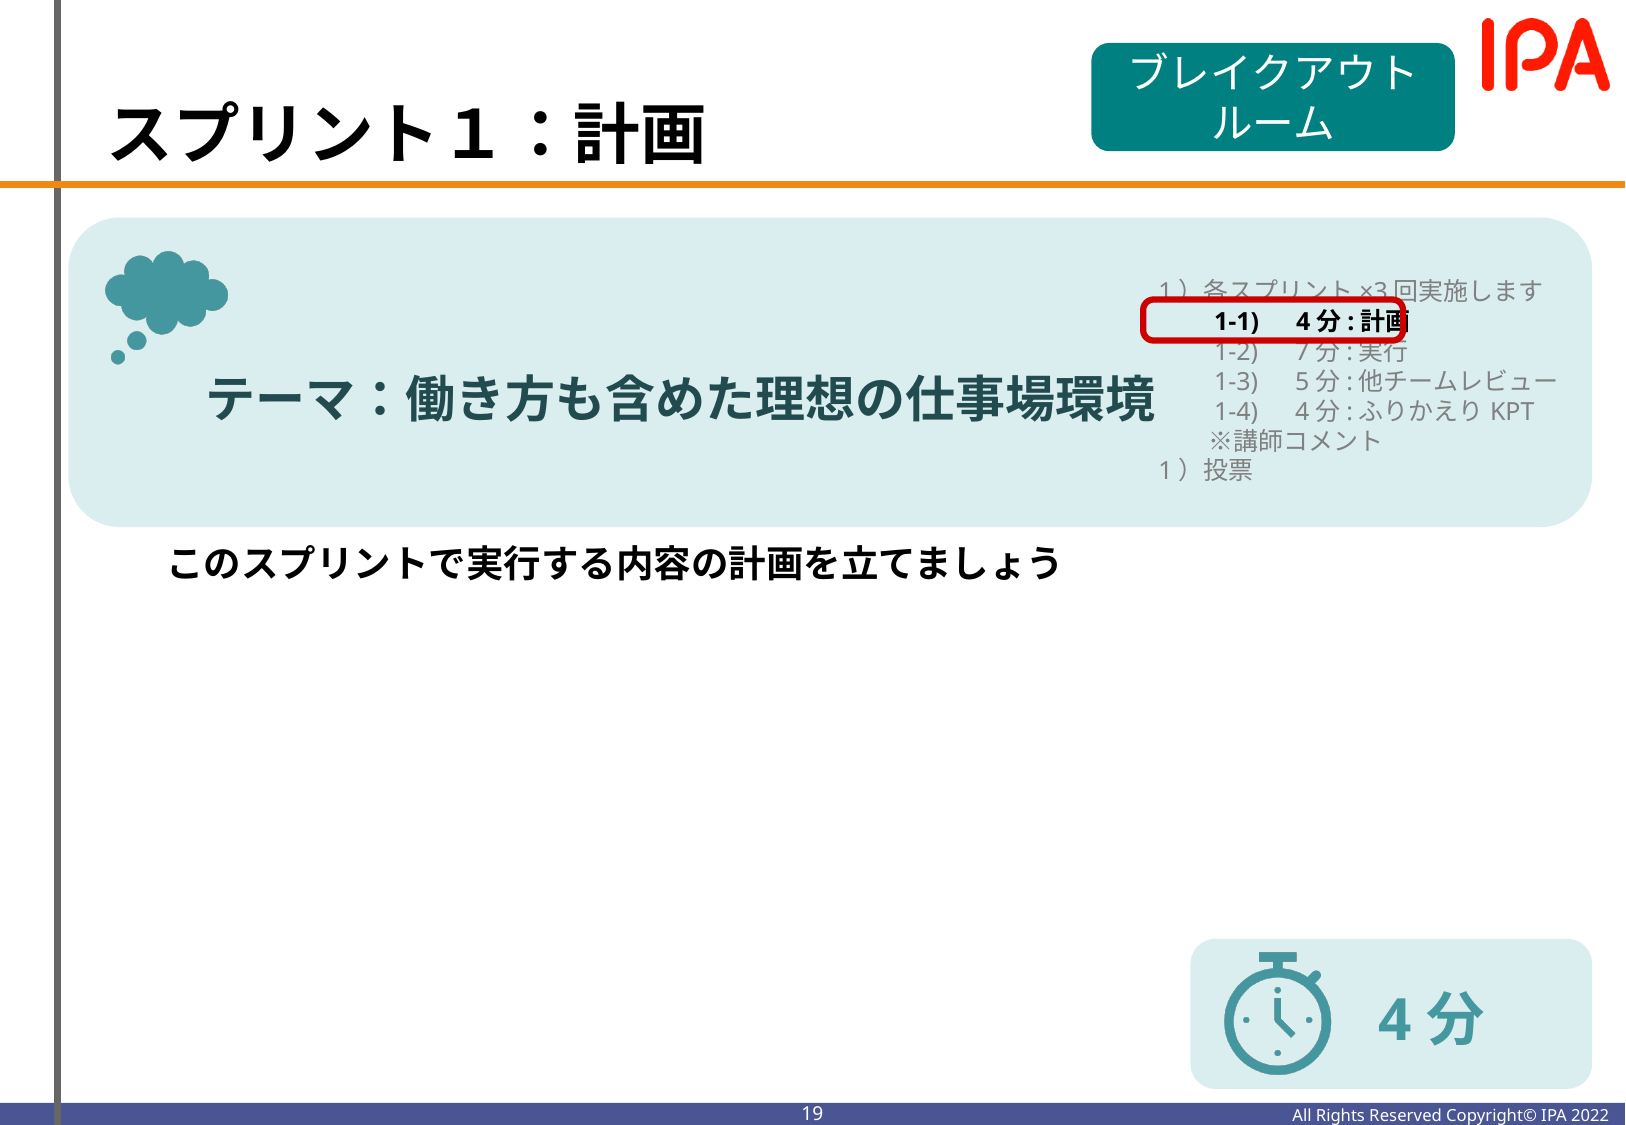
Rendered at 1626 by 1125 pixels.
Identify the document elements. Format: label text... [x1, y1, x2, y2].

text_box 18 [756, 1094, 869, 1125]
text_box スプリント１：計画 [91, 84, 529, 167]
text_box 4分 [1364, 974, 1514, 1097]
text_box All Rights Reserved Copyright© IPA 2022 [1225, 1097, 1625, 1125]
text_box [1190, 948, 1196, 1080]
text_box [1353, 938, 1593, 1089]
text_box [1143, 299, 1404, 341]
text_box ブレイクアウトルーム [1091, 42, 1455, 152]
text_box テーマ：働き方も含めた理想の仕事場環境 [190, 359, 341, 510]
text_box 1）各スプリント×3回実施します 1-1) 4分:計画 1-2) 7分:実行 1-3) 5分:他チームレビュー 1-4) 4分:ふりかえりKPT ※講師コメント 1）投票 [1143, 237, 1593, 510]
picture [91, 231, 243, 383]
text_box このスプリントで実行する内容の計画を立てましょう [150, 532, 1175, 1096]
picture [1201, 938, 1353, 1090]
picture [1482, 18, 1610, 91]
text_box [68, 217, 1581, 528]
